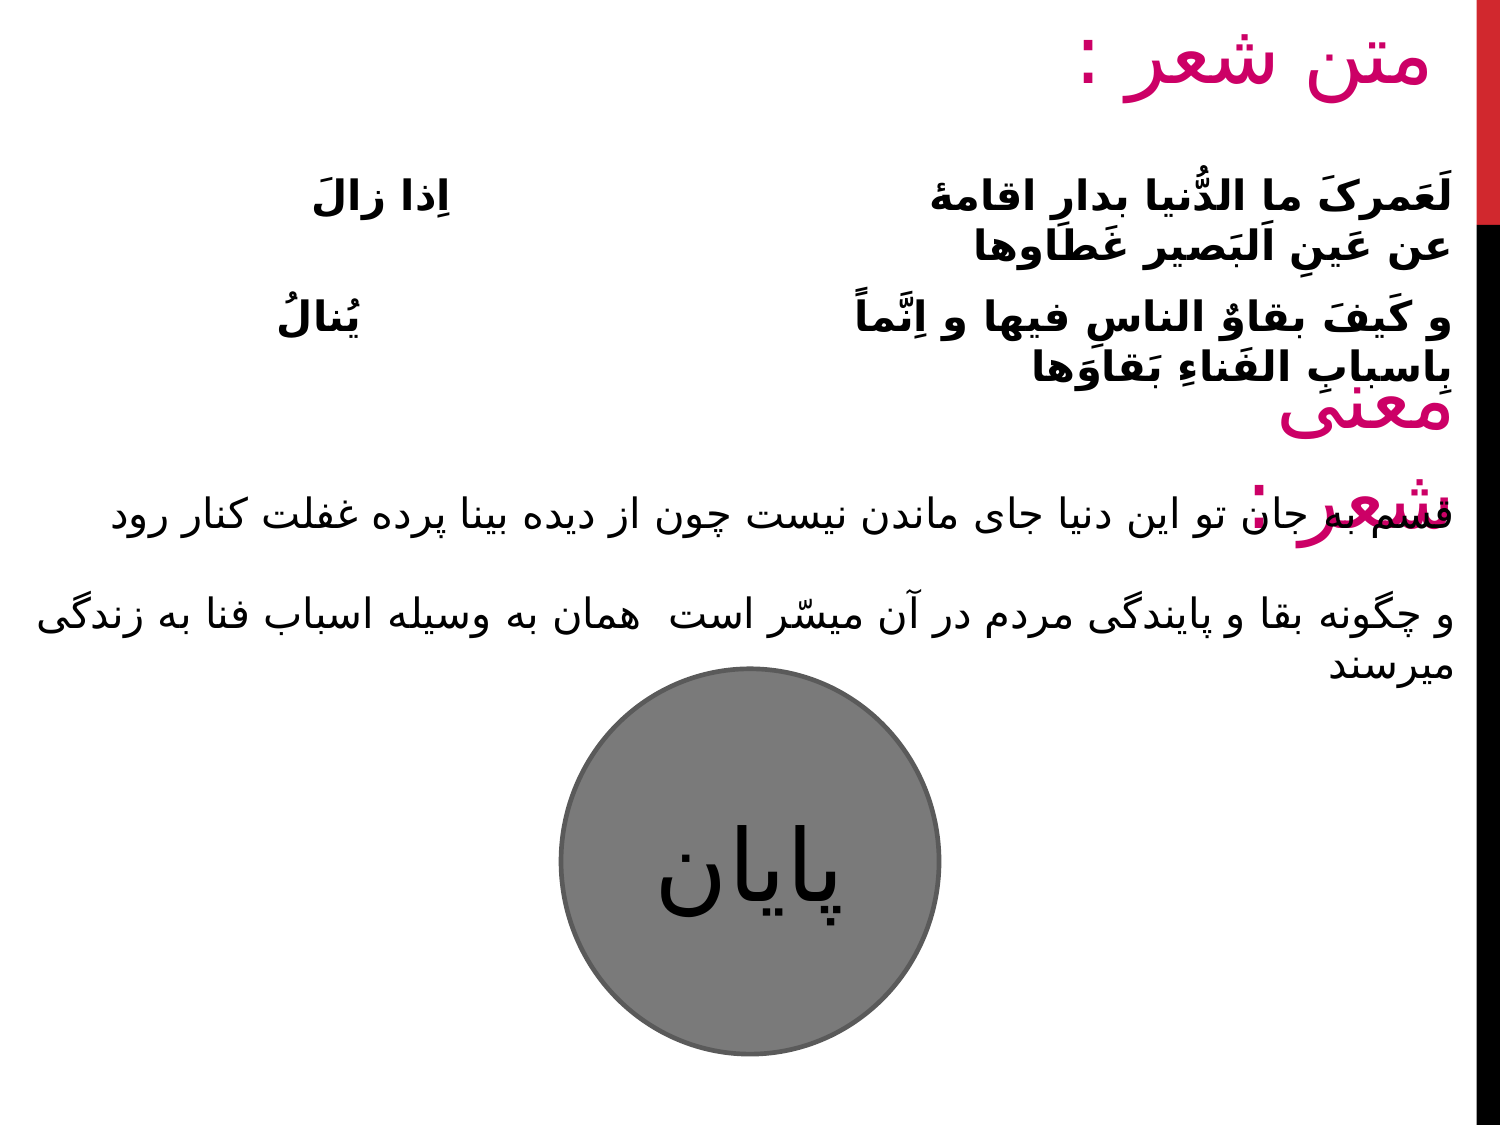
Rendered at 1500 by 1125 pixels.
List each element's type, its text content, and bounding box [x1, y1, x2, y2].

text_box معنی شعر : [1104, 338, 1471, 479]
text_box پایان [558, 666, 942, 1057]
list لَعَمرکَ ما الدُّنیا بدارِ اقامۀ اِذا زالَ عن عَینِ اَلبَصیر غَطاوها و کَیفَ بقاوٌ الناسِ فیها و اِنَّماً یُنالُ بِاسبابِ الفَناءِ بَقاوَها [218, 160, 1469, 318]
text_box قسم به جان تو این دنیا جای ماندن نیست چون از دیده بینا پرده غفلت کنار رود و چگونه بقا و پایندگی مردم در آن میسّر است همان به وسیله اسباب فنا به زندگی میرسند [11, 479, 1471, 695]
title متن شعر : [986, 30, 1500, 209]
